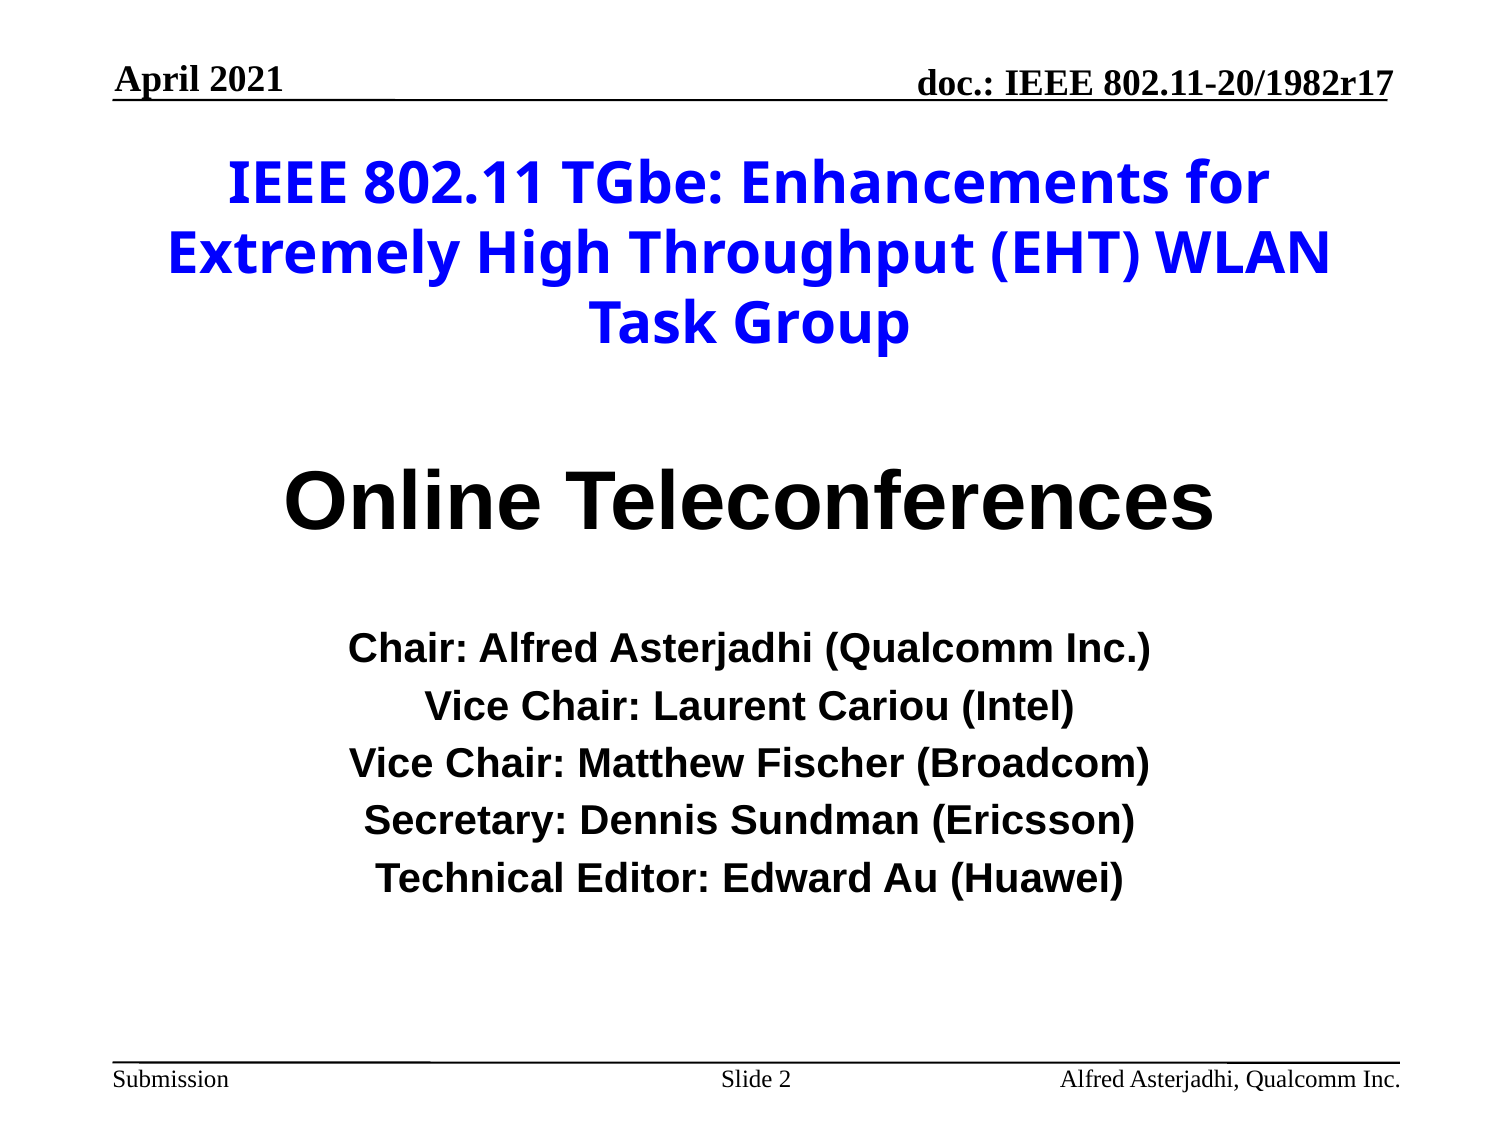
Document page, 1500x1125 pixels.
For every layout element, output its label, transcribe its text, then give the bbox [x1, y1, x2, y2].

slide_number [114, 54, 493, 100]
list Online Teleconferences Chair: Alfred Asterjadhi (Qualcomm Inc.) Vice Chair: Laurent Cariou (Intel) Vice Chair: Matthew Fischer (Broadcom) Secretary: Dennis Sundman (Ericsson) Technical Editor: Edward Au (Huawei) [112, 449, 1388, 1063]
slide_number Slide 2 [712, 1061, 800, 1123]
footer Alfred Asterjadhi, Qualcomm Inc. [878, 1061, 1402, 1093]
title IEEE 802.11 TGbe: Enhancements for Extremely High Throughput (EHT) WLAN Task Group [112, 112, 1388, 388]
